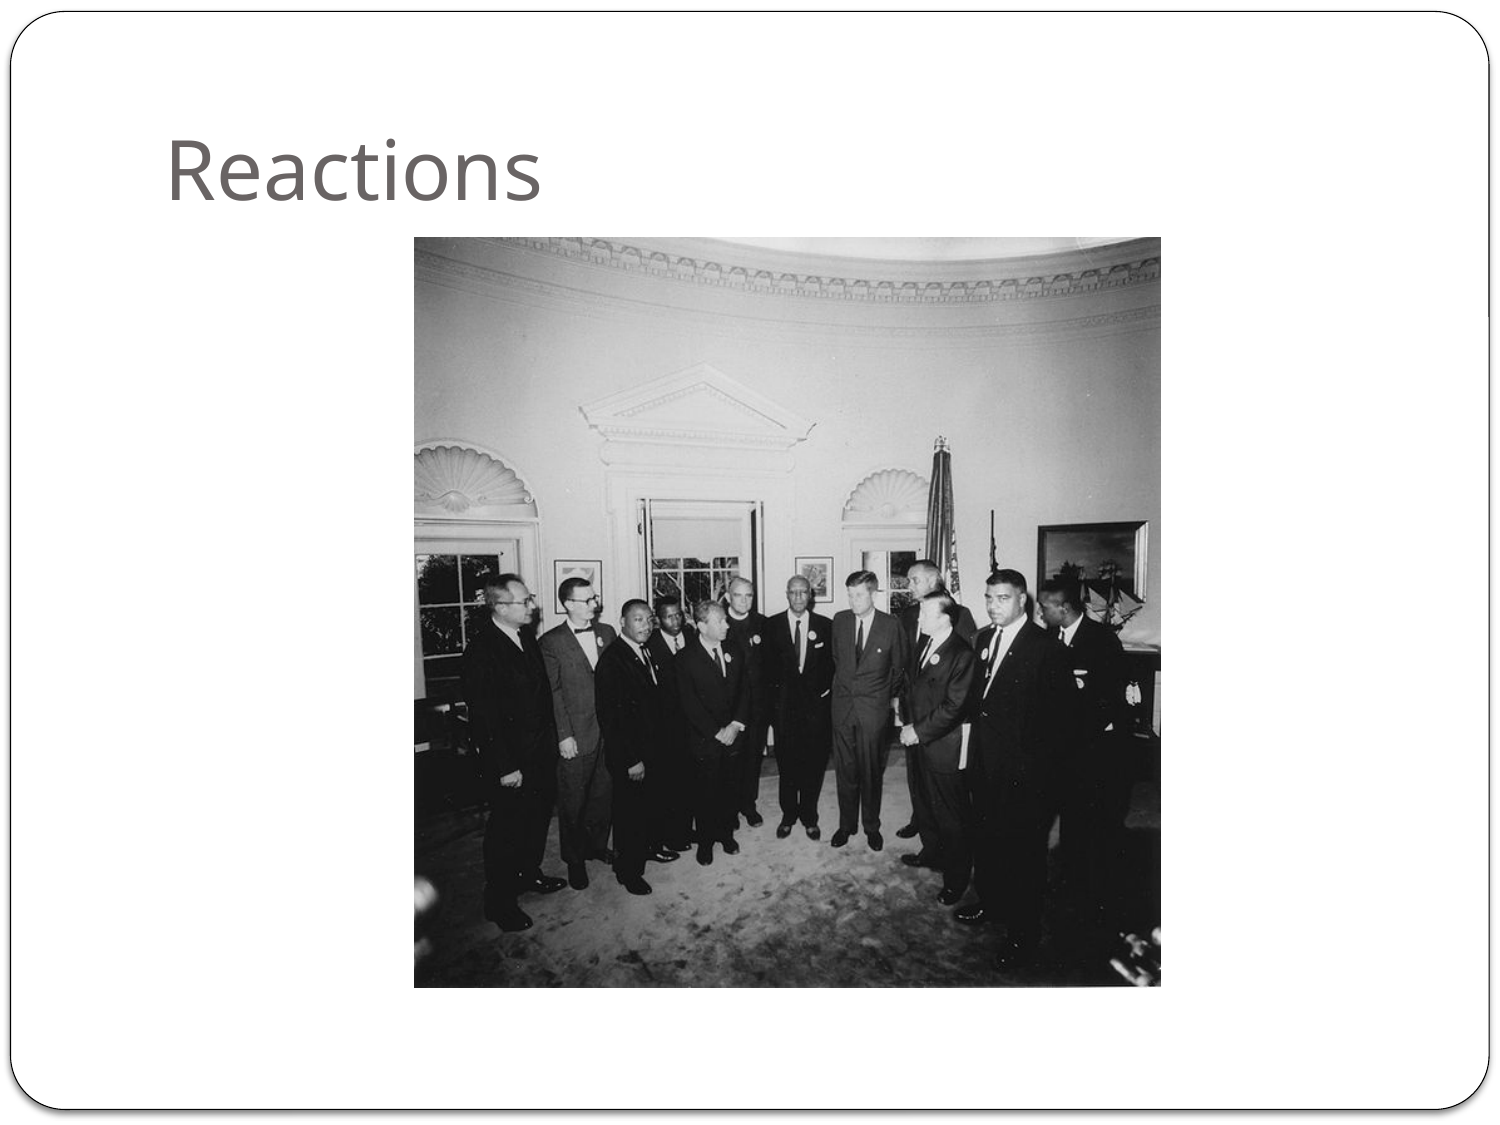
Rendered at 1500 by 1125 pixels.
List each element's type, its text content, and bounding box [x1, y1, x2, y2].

title Reactions [150, 45, 1425, 233]
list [414, 237, 1161, 988]
